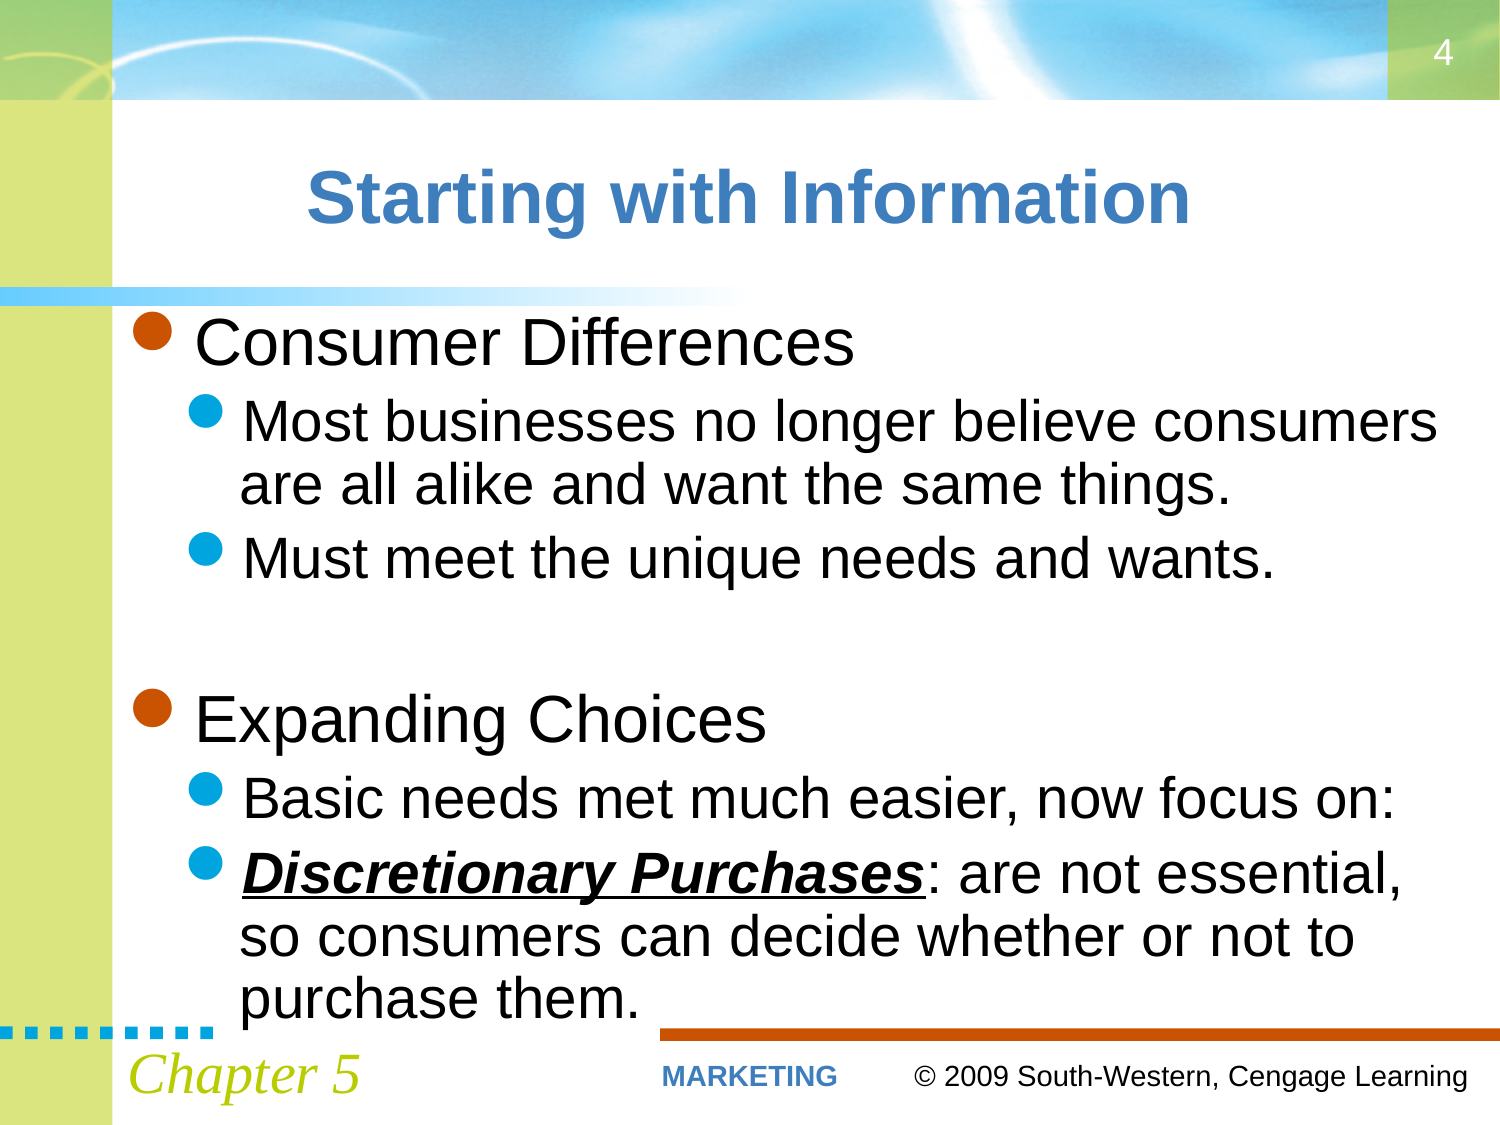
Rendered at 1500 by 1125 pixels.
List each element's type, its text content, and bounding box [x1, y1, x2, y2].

slide_number 4 [1387, 0, 1500, 101]
footer Chapter 5 [112, 1012, 638, 1113]
list Consumer Differences Most businesses no longer believe consumers are all alike and want the same things. Must meet the unique needs and wants. Expanding Choices Basic needs met much easier, now focus on: Discretionary Purchases: are not essential, so consumers can decide whether or not to purchase them. [112, 299, 1476, 1001]
title Starting with Information [112, 99, 1388, 288]
